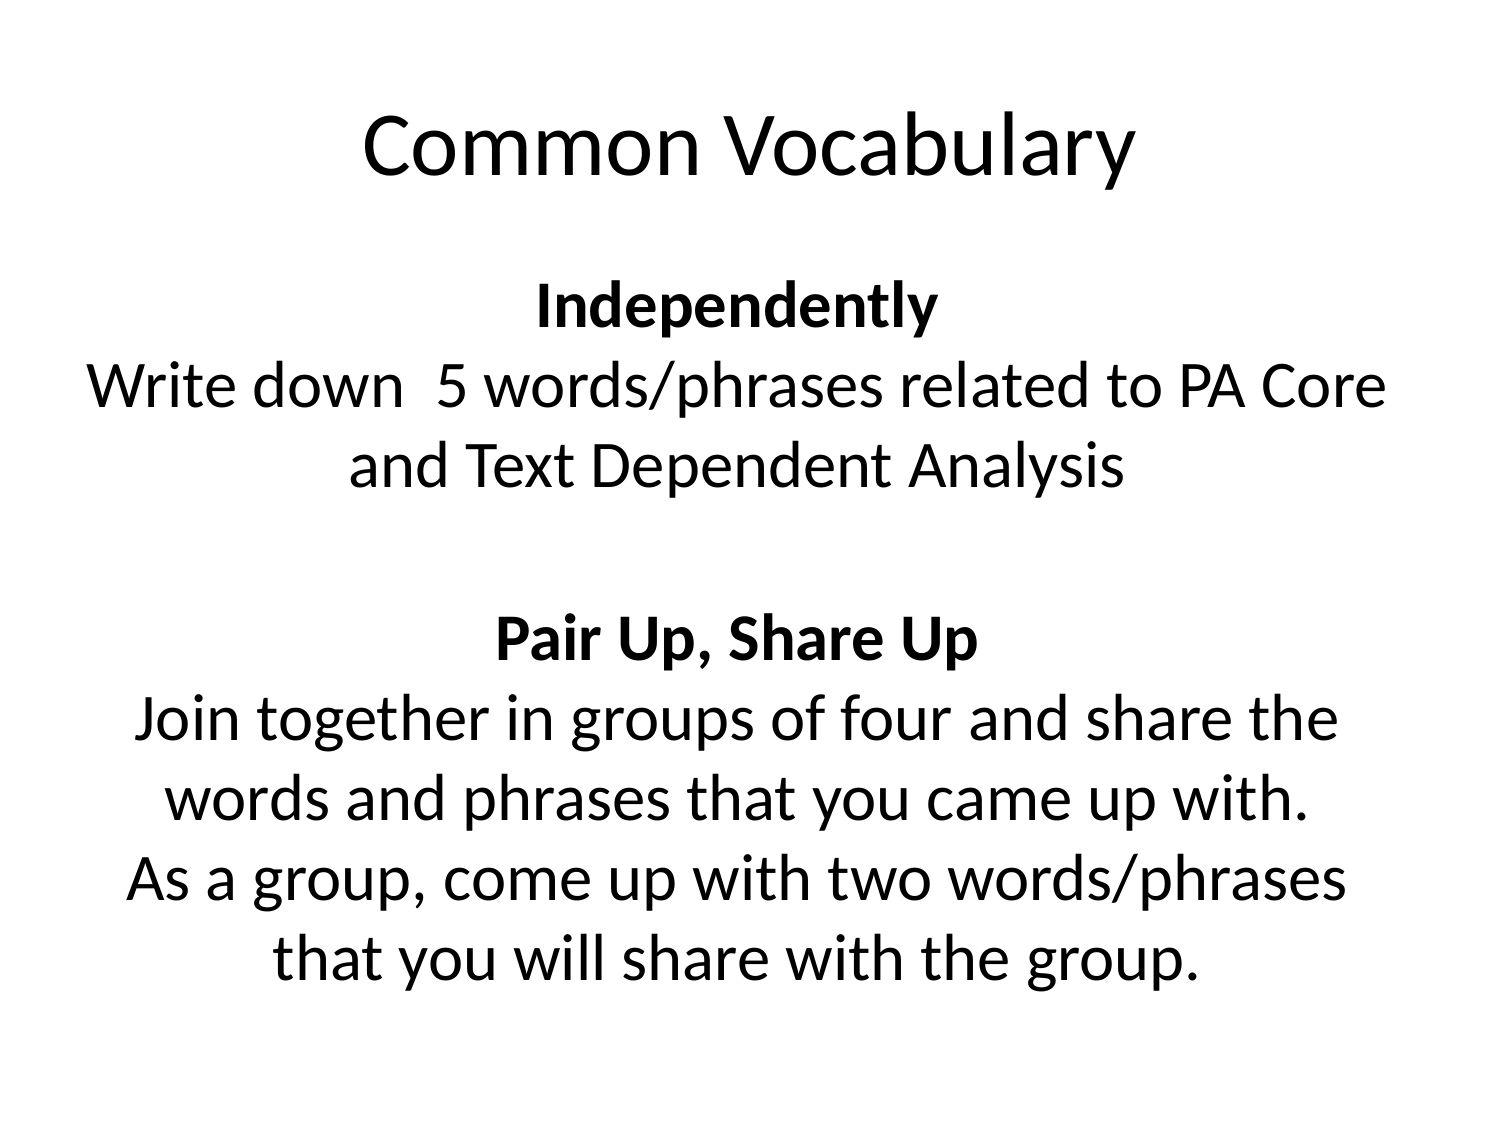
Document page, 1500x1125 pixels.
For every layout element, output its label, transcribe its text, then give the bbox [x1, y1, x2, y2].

text_box Pair Up, Share Up Join together in groups of four and share the words and phrases that you came up with. As a group, come up with two words/phrases that you will share with the group. [62, 699, 1413, 888]
text_box Independently Write down 5 words/phrases related to PA Core and Text Dependent Analysis [62, 287, 1413, 475]
title Common Vocabulary [75, 45, 1425, 233]
